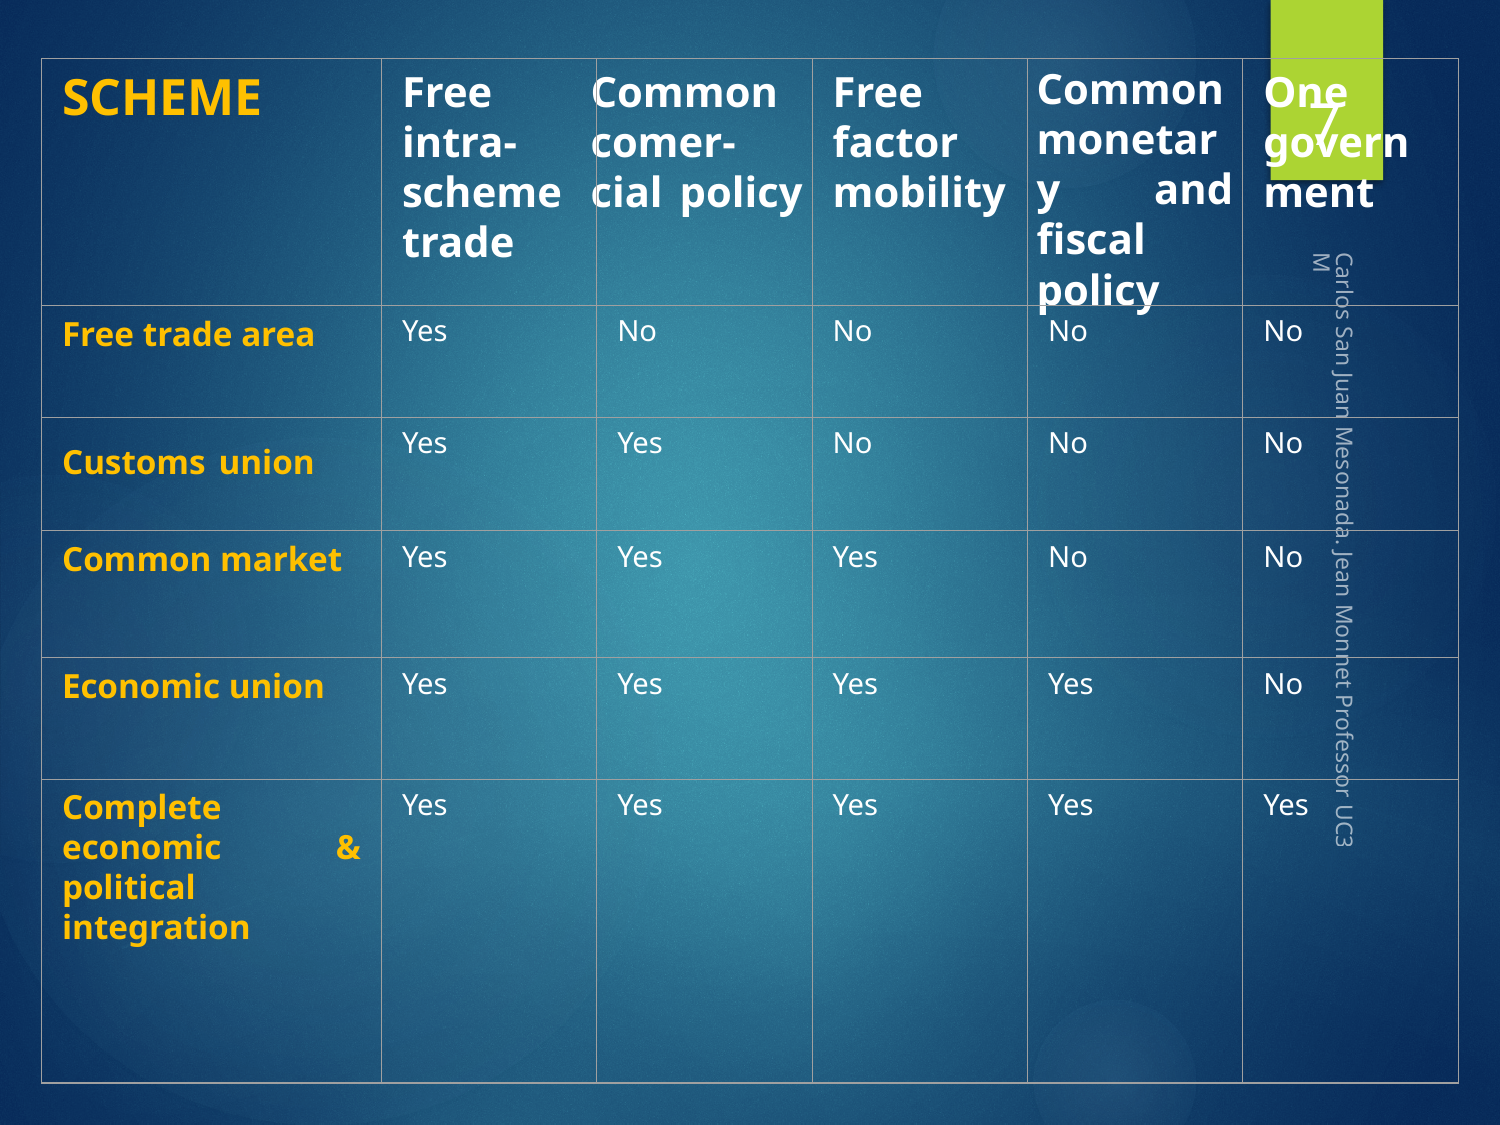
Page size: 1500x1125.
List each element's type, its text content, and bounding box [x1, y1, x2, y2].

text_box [41, 55, 1459, 1084]
slide_number 7 [1273, 48, 1378, 54]
